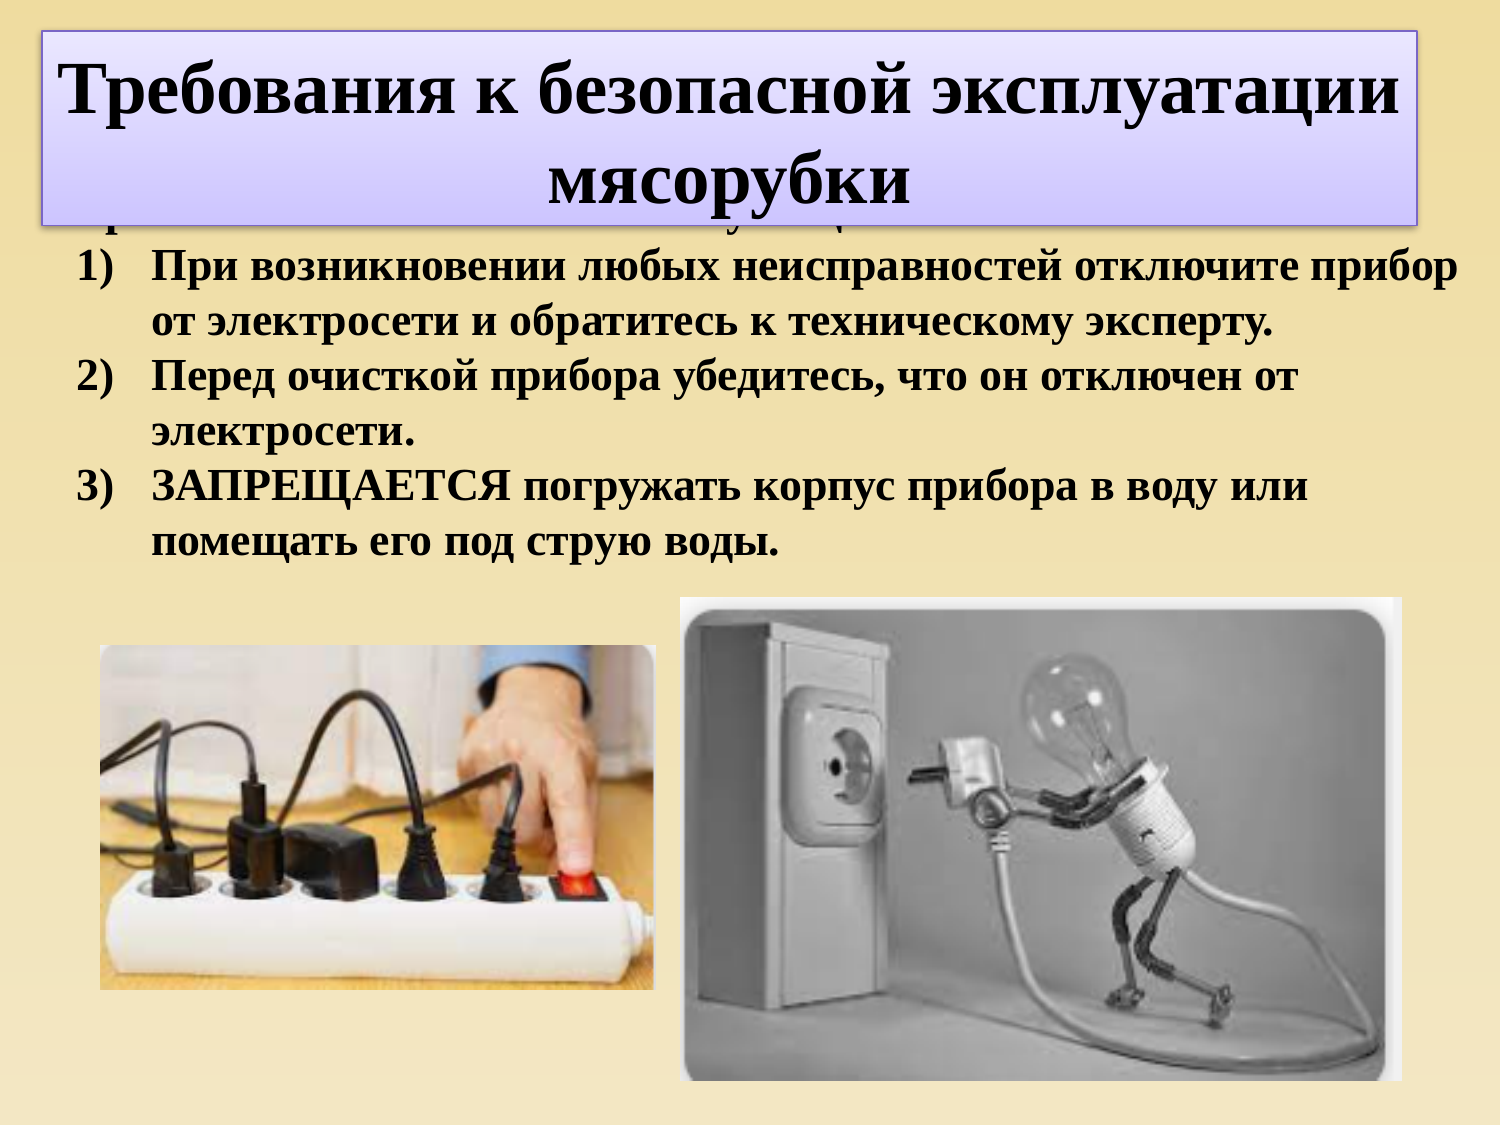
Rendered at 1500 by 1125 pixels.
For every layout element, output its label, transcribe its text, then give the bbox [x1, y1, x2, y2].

text_box Требования к безопасной эксплуатации мясорубки [41, 30, 1418, 226]
picture [100, 644, 656, 990]
text_box Требования к безопасной эксплуатации При возникновении любых неисправностей отключите прибор от электросети и обратитесь к техническому эксперту. Перед очисткой прибора убедитесь, что он отключен от электросети. ЗАПРЕЩАЕТСЯ погружать корпус прибора в воду или помещать его под струю воды. [61, 172, 1500, 573]
picture [680, 597, 1402, 1082]
